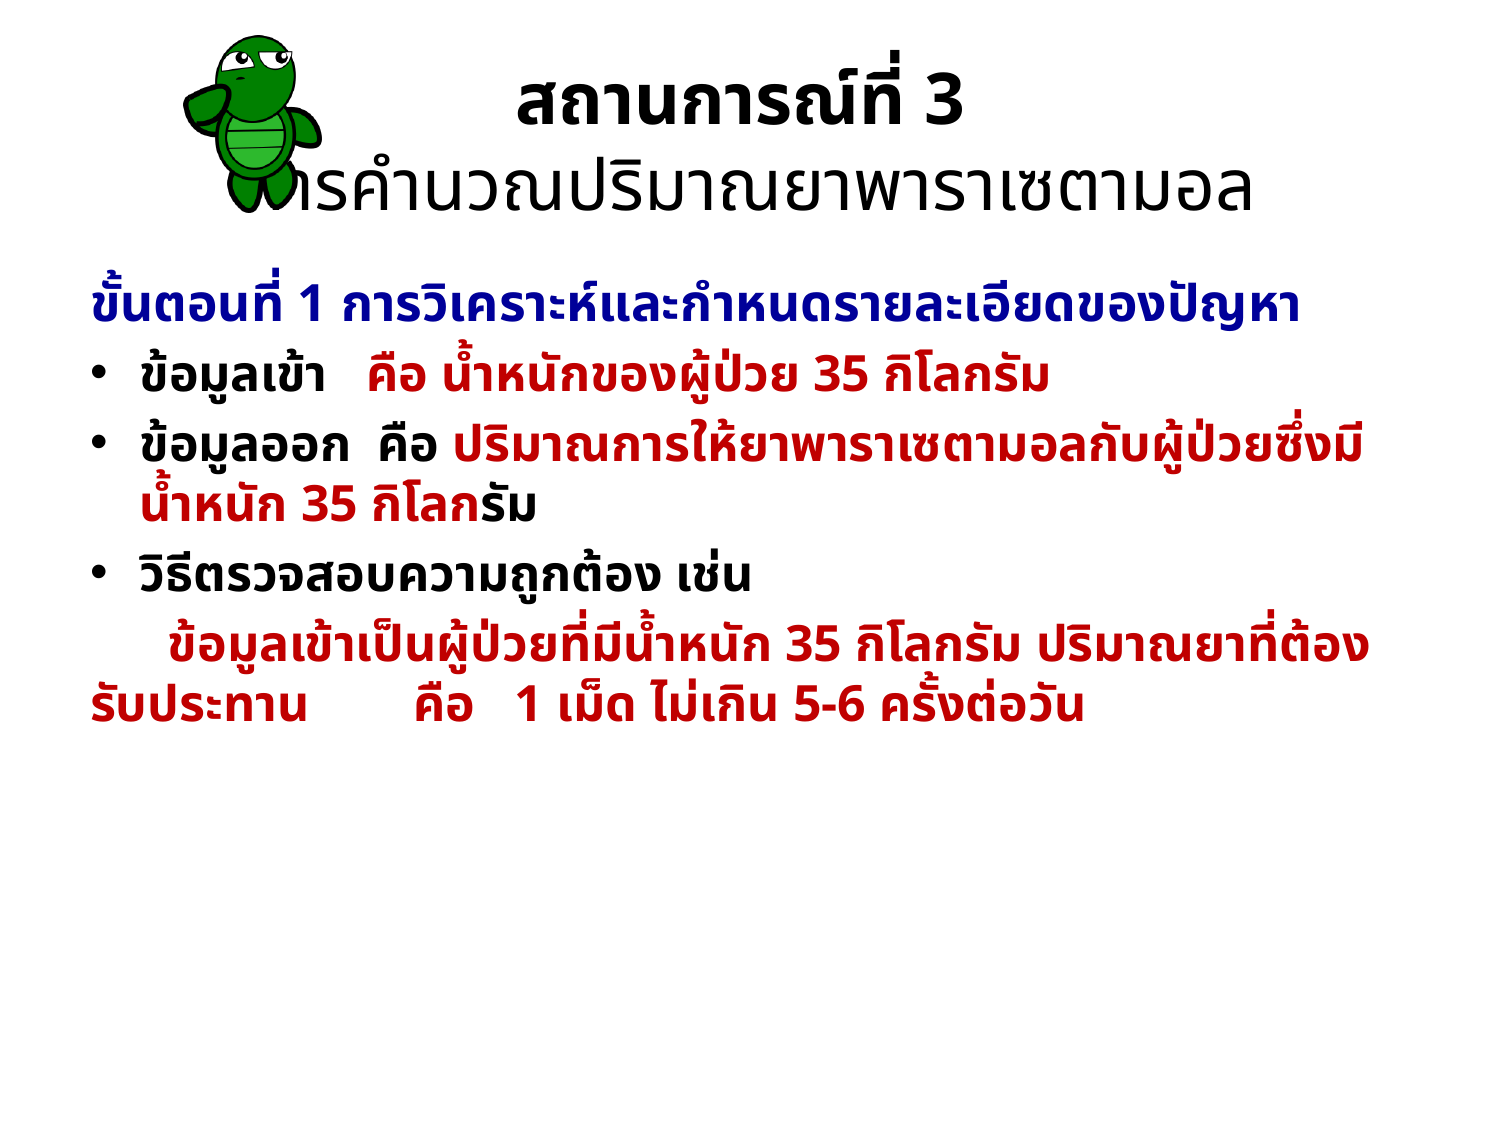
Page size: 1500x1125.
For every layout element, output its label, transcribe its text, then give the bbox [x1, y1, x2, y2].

list ขั้นตอนที่ 1 การวิเคราะห์และกำหนดรายละเอียดของปัญหา ข้อมูลเข้า คือ น้ำหนักของผู้ป่วย 35 กิโลกรัม ข้อมูลออก คือ ปริมาณการให้ยาพาราเซตามอลกับผู้ป่วยซึ่งมีน้ำหนัก 35 กิโลกรัม วิธีตรวจสอบความถูกต้อง เช่น ข้อมูลเข้าเป็นผู้ป่วยที่มีน้ำหนัก 35 กิโลกรัม ปริมาณยาที่ต้องรับประทาน คือ 1 เม็ด ไม่เกิน 5-6 ครั้งต่อวัน [75, 262, 1425, 870]
picture [182, 35, 322, 214]
title สถานการณ์ที่ 3 การคำนวณปริมาณยาพาราเซตามอล [75, 45, 1425, 233]
